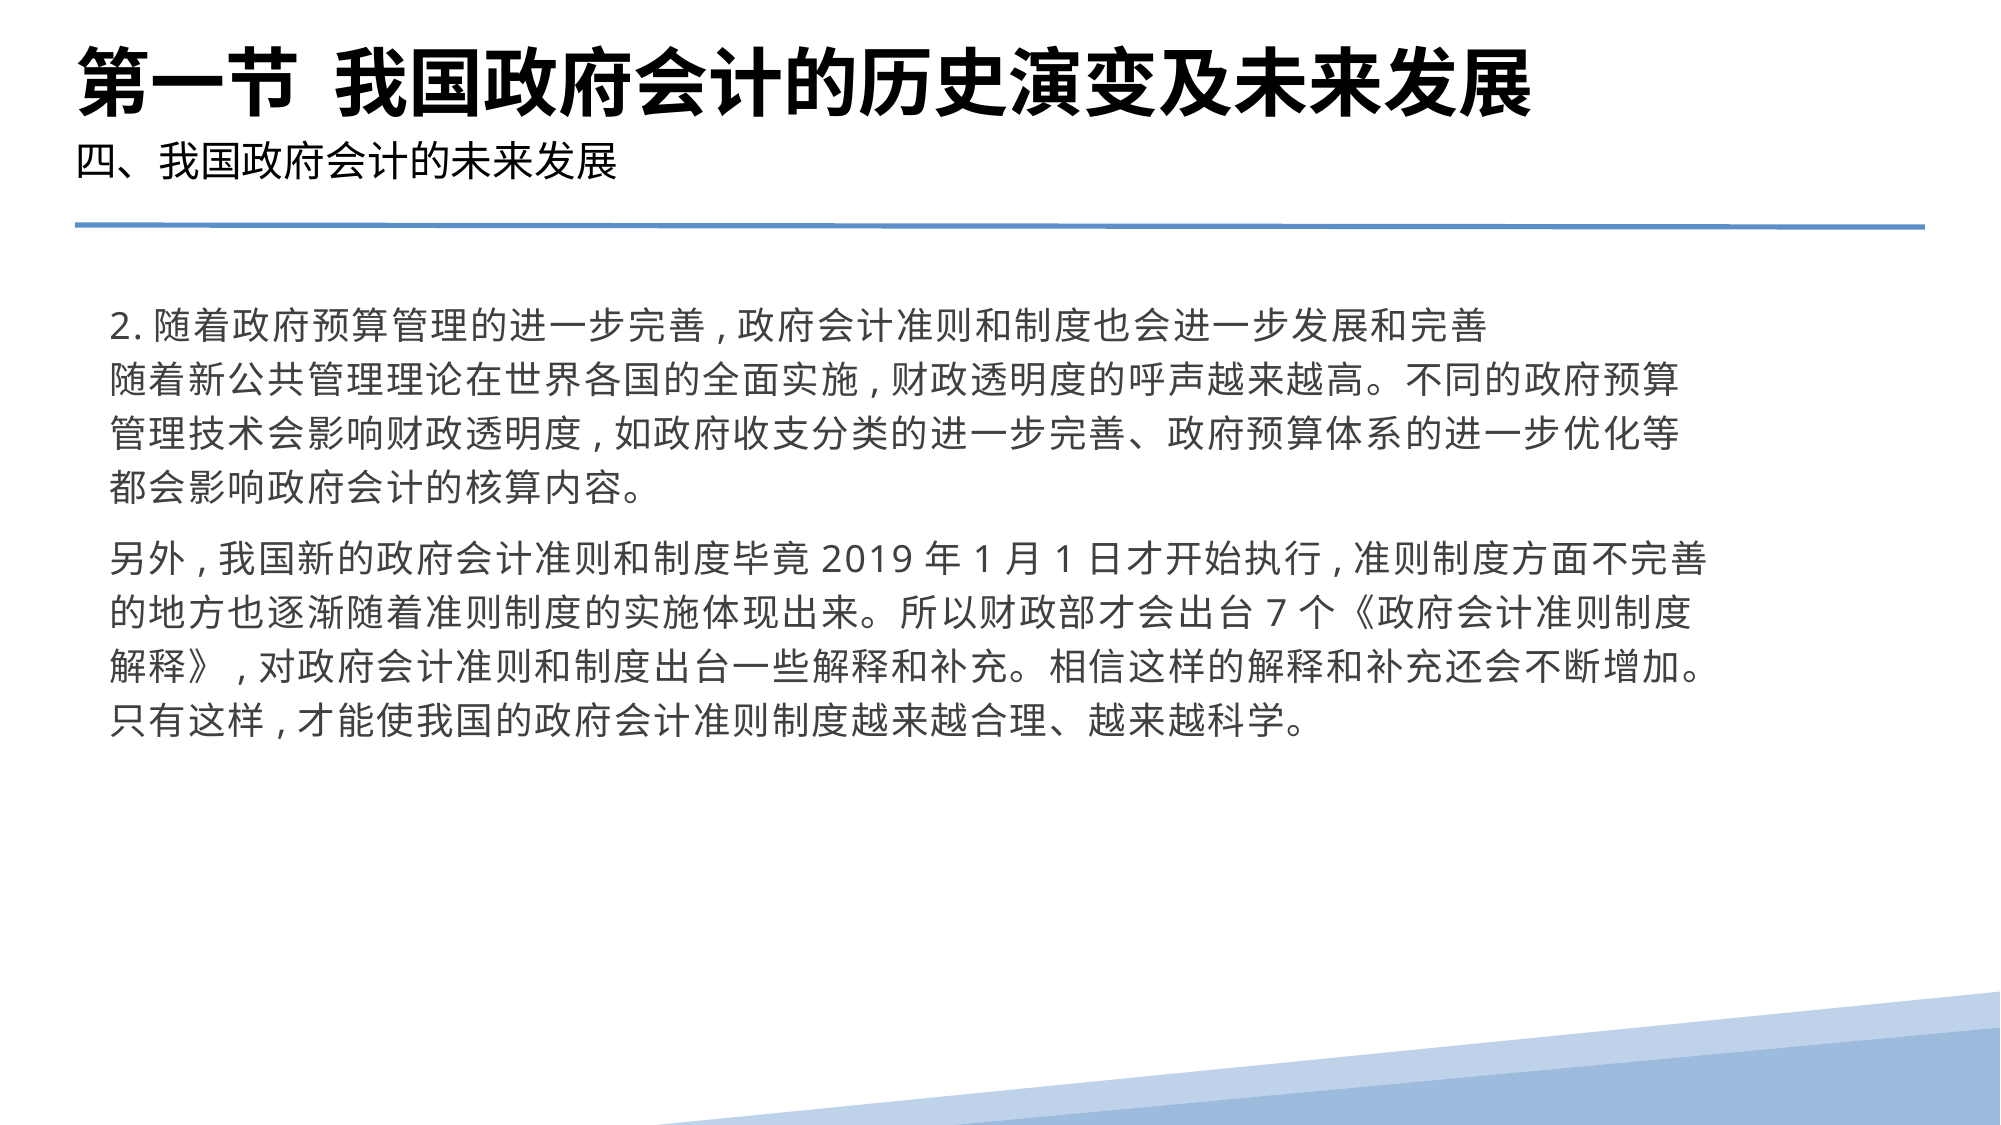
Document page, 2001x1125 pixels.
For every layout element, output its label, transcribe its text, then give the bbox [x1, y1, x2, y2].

text_box 2.随着政府预算管理的进一步完善,政府会计准则和制度也会进一步发展和完善 随着新公共管理理论在世界各国的全面实施,财政透明度的呼声越来越高。不同的政府预算管理技术会影响财政透明度,如政府收支分类的进一步完善、政府预算体系的进一步优化等都会影响政府会计的核算内容。 另外,我国新的政府会计准则和制度毕竟2019年1月1日才开始执行,准则制度方面不完善的地方也逐渐随着准则制度的实施体现出来。所以财政部才会出台7个《政府会计准则制度解释》,对政府会计准则和制度出台一些解释和补充。相信这样的解释和补充还会不断增加。只有这样,才能使我国的政府会计准则制度越来越合理、越来越科学。 [99, 245, 1726, 1012]
text_box 四、我国政府会计的未来发展 [75, 124, 1925, 200]
text_box 第一节 我国政府会计的历史演变及未来发展 [75, 24, 1925, 124]
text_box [74, 224, 1925, 228]
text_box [656, 991, 2000, 1125]
